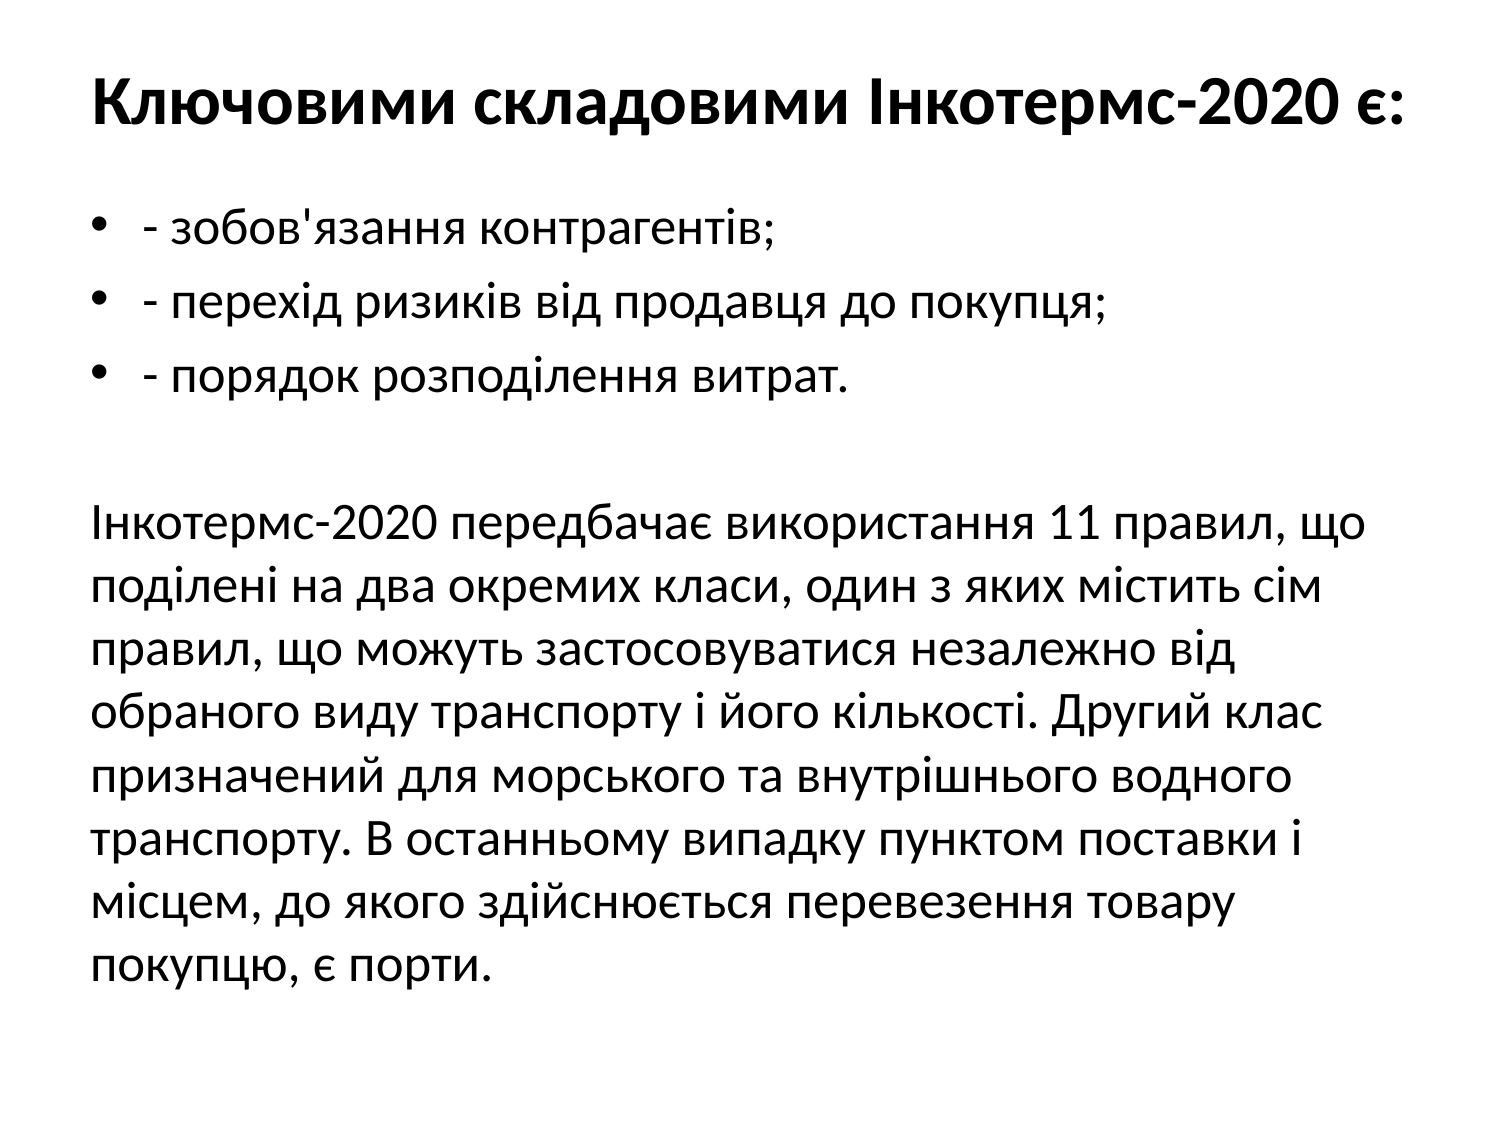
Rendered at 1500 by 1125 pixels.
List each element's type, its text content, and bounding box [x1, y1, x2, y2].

list - зобов'язання контрагентів; - перехід ризиків від продавця до покупця; - порядок розподілення витрат. Інкотермс-2020 передбачає використання 11 правил, що поділені на два окремих класи, один з яких містить сім правил, що можуть застосовуватися незалежно від обраного виду транспорту і його кількості. Другий клас призначений для морського та внутрішнього водного транспорту. В останньому випадку пунктом поставки і місцем, до якого здійснюється перевезення товару покупцю, є порти. [75, 184, 1425, 1005]
title Ключовими складовими Інкотермс-2020 є: [75, 45, 1425, 184]
